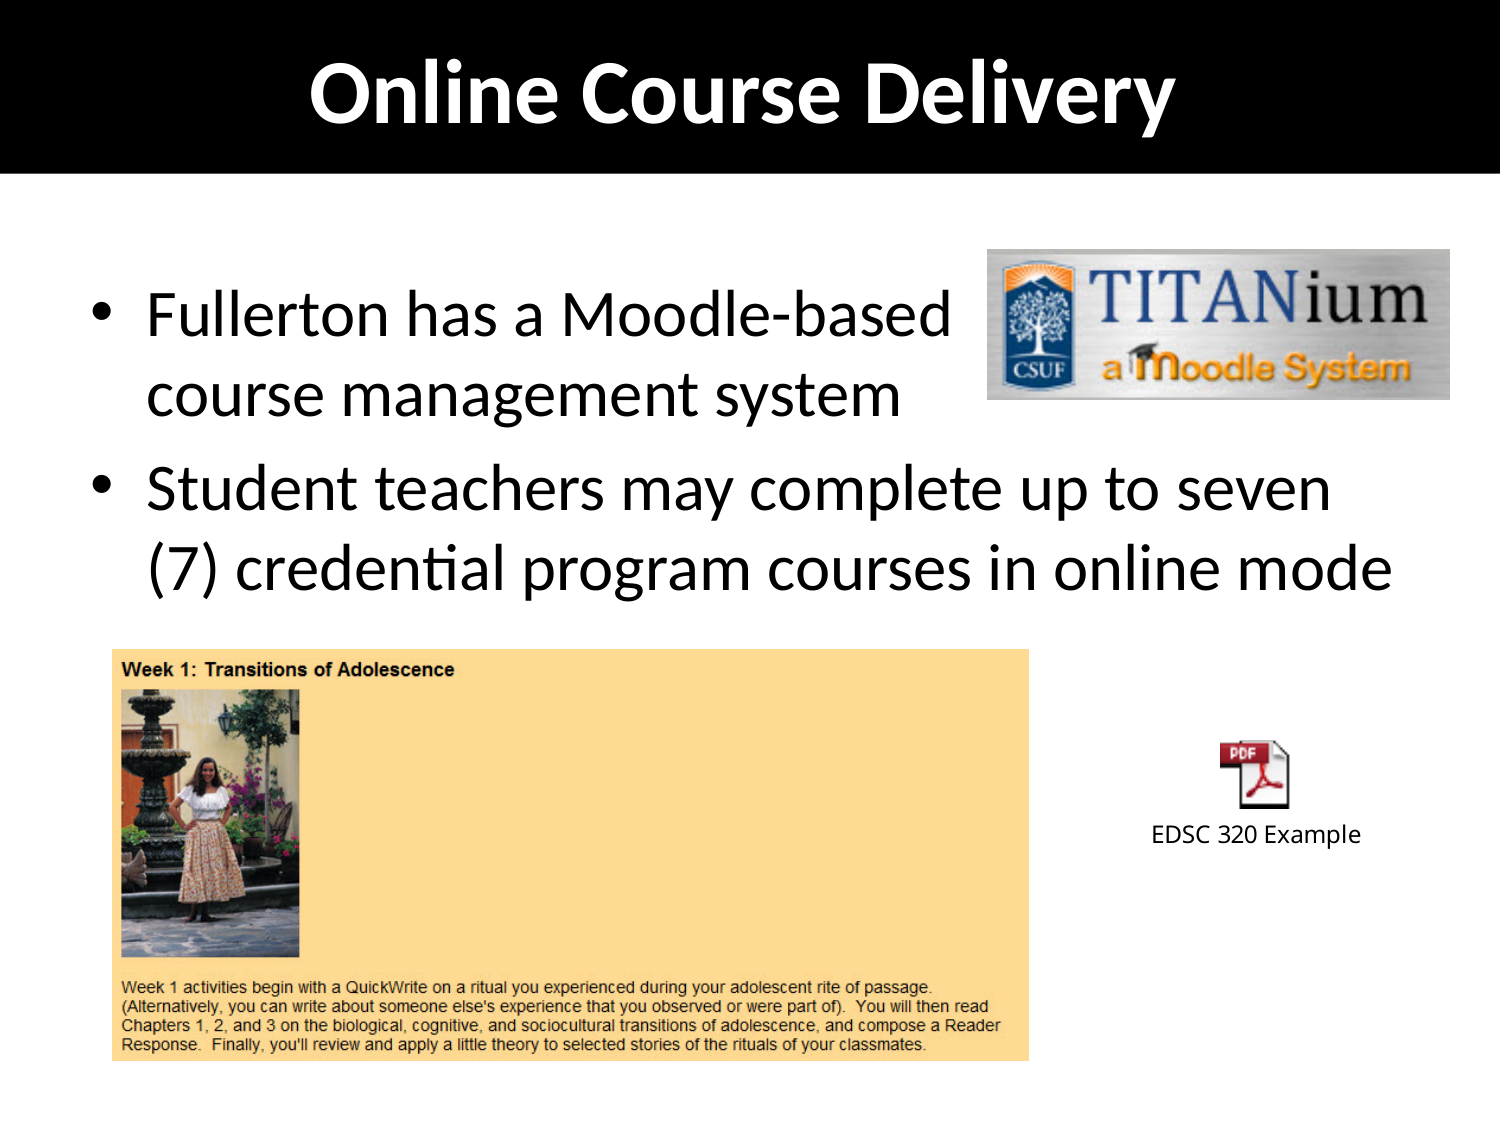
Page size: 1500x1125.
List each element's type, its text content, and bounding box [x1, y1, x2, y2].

picture [987, 249, 1450, 401]
list Fullerton has a Moodle-based course management system Student teachers may complete up to seven (7) credential program courses in online mode [75, 262, 1425, 625]
title Online Course Delivery [0, 0, 1500, 174]
picture [112, 649, 1030, 1061]
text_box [1149, 737, 1363, 904]
